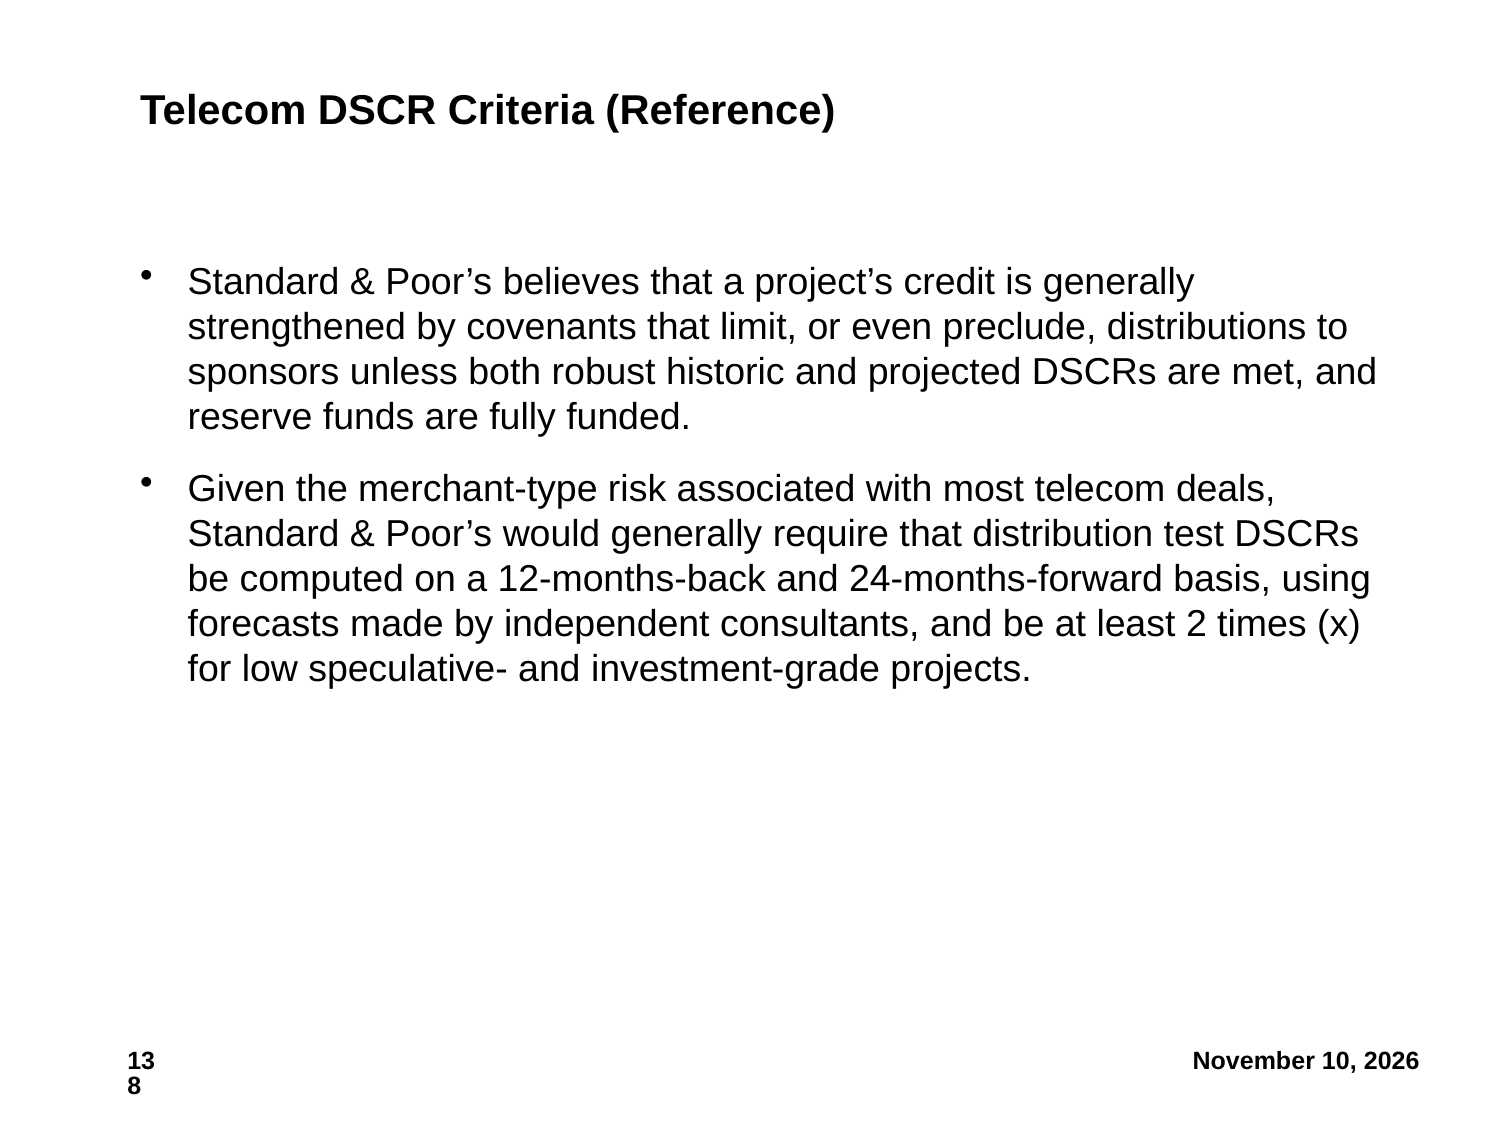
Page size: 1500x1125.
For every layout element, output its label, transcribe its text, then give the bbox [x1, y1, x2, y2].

list Standard & Poor’s believes that a project’s credit is generally strengthened by covenants that limit, or even preclude, distributions to sponsors unless both robust historic and projected DSCRs are met, and reserve funds are fully funded. Given the merchant-type risk associated with most telecom deals, Standard & Poor’s would generally require that distribution test DSCRs be computed on a 12-months-back and 24-months-forward basis, using forecasts made by independent consultants, and be at least 2 times (x) for low speculative- and investment-grade projects. [124, 249, 1413, 1001]
title Telecom DSCR Criteria (Reference) [124, 74, 1376, 226]
